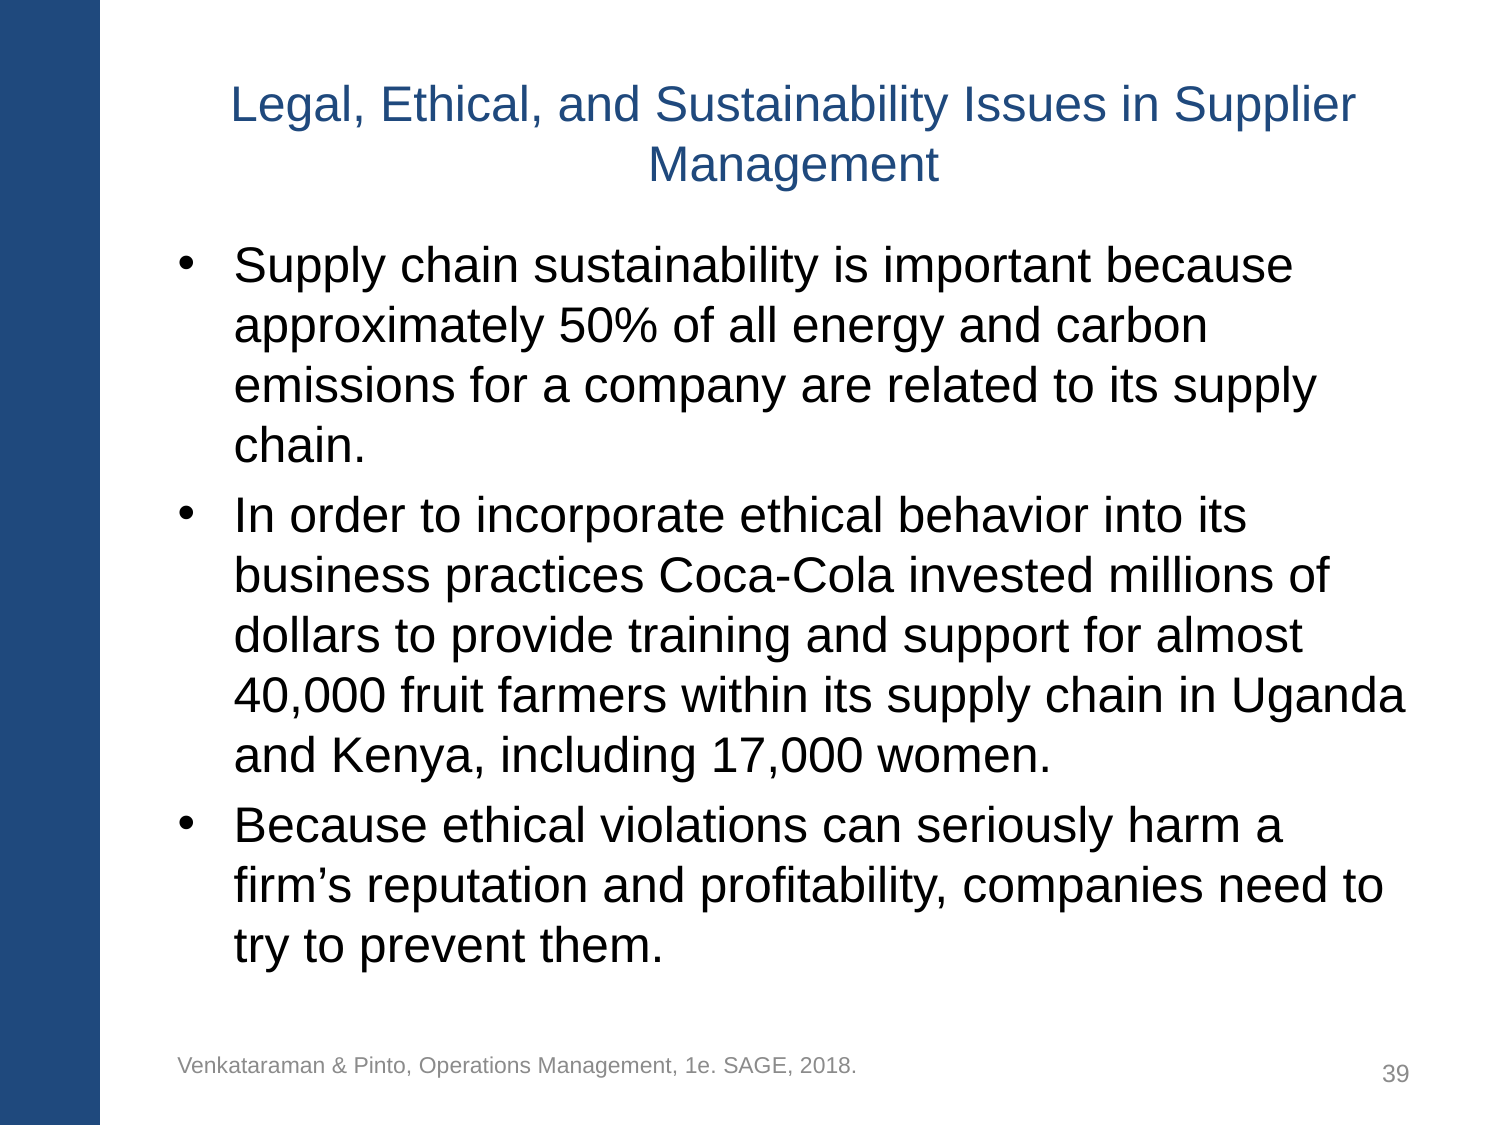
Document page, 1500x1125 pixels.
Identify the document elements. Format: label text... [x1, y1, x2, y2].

slide_number 39 [1350, 1042, 1425, 1103]
footer Venkataraman & Pinto, Operations Management, 1e. SAGE, 2018. [162, 1042, 1313, 1103]
title Legal, Ethical, and Sustainability Issues in Supplier Management [162, 37, 1425, 224]
list Supply chain sustainability is important because approximately 50% of all energy and carbon emissions for a company are related to its supply chain. In order to incorporate ethical behavior into its business practices Coca-Cola invested millions of dollars to provide training and support for almost 40,000 fruit farmers within its supply chain in Uganda and Kenya, including 17,000 women. Because ethical violations can seriously harm a firm’s reputation and profitability, companies need to try to prevent them. [162, 224, 1425, 1013]
